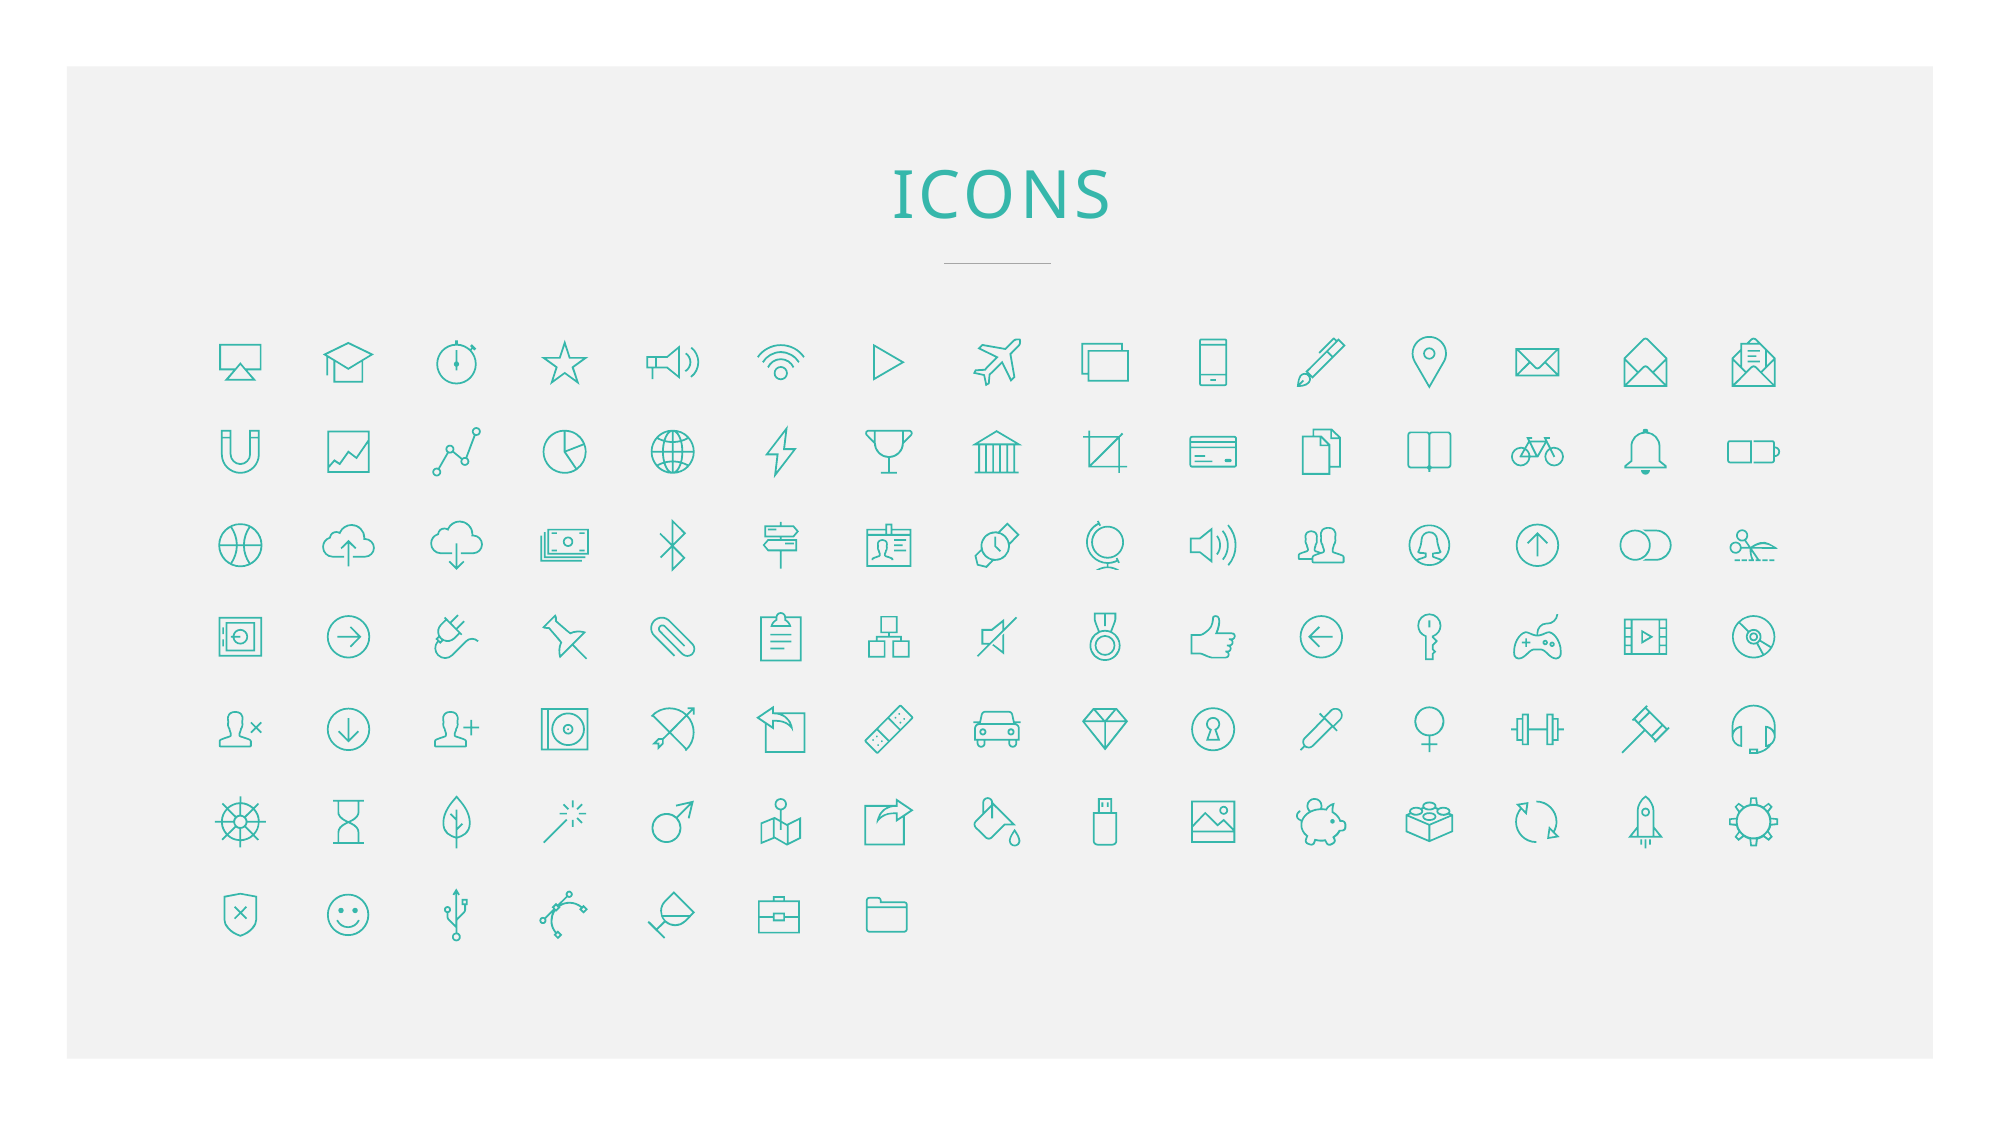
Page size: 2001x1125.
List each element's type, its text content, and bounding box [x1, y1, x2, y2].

text_box [1297, 527, 1345, 564]
text_box [540, 532, 586, 562]
text_box [326, 707, 371, 752]
text_box [326, 893, 370, 937]
text_box [327, 430, 370, 473]
text_box [1732, 615, 1776, 659]
text_box [430, 520, 483, 555]
text_box [974, 522, 1020, 568]
text_box [650, 616, 696, 657]
text_box [757, 344, 805, 358]
text_box [760, 798, 802, 846]
text_box [434, 614, 479, 659]
text_box [1299, 708, 1343, 751]
text_box [1621, 705, 1670, 754]
text_box [1511, 713, 1564, 746]
text_box [762, 521, 799, 569]
text_box [542, 614, 588, 660]
text_box [773, 366, 788, 381]
text_box [973, 338, 1022, 387]
text_box [1405, 801, 1454, 843]
text_box [442, 795, 471, 849]
text_box [1092, 798, 1118, 846]
text_box [690, 347, 700, 378]
text_box [1417, 613, 1442, 661]
text_box [1414, 706, 1445, 753]
text_box [651, 800, 694, 843]
text_box [1729, 529, 1778, 562]
text_box [1089, 612, 1121, 661]
text_box [434, 711, 467, 748]
text_box [864, 704, 914, 754]
text_box [218, 711, 252, 748]
text_box [562, 803, 570, 810]
text_box [448, 543, 465, 570]
text_box [1515, 348, 1560, 377]
text_box [873, 343, 905, 381]
text_box [1727, 440, 1752, 464]
text_box [1515, 523, 1560, 567]
text_box [322, 341, 374, 383]
text_box [1082, 708, 1129, 751]
text_box [646, 345, 680, 380]
text_box [1623, 618, 1668, 655]
text_box [218, 523, 263, 568]
text_box [1753, 440, 1781, 464]
text_box [864, 798, 914, 846]
text_box [1624, 428, 1667, 469]
text_box [218, 616, 263, 657]
text_box [333, 799, 364, 844]
text_box [1081, 342, 1129, 382]
text_box [322, 524, 375, 558]
text_box [1623, 337, 1668, 387]
text_box [650, 429, 695, 474]
text_box [650, 707, 695, 752]
text_box [1190, 615, 1236, 659]
text_box ICONS [815, 144, 1189, 240]
text_box [976, 616, 1018, 657]
text_box [1731, 704, 1776, 754]
text_box [1086, 520, 1124, 570]
text_box [326, 615, 371, 659]
text_box [539, 890, 588, 940]
text_box [547, 528, 589, 555]
text_box [866, 523, 912, 567]
text_box [1731, 337, 1776, 387]
text_box [66, 65, 1934, 1060]
text_box [1199, 338, 1228, 387]
text_box [576, 817, 583, 824]
text_box [973, 797, 1016, 840]
text_box [1411, 336, 1447, 389]
text_box [659, 518, 687, 572]
text_box [1729, 797, 1779, 847]
text_box [436, 340, 477, 385]
text_box [1408, 524, 1451, 566]
text_box [1511, 437, 1564, 467]
text_box [542, 429, 587, 474]
text_box [223, 892, 258, 937]
text_box [540, 339, 589, 385]
text_box [868, 616, 910, 658]
text_box [1641, 470, 1650, 475]
text_box [1536, 800, 1560, 840]
text_box [767, 358, 795, 369]
text_box [1513, 614, 1562, 660]
text_box [865, 896, 908, 933]
text_box [444, 888, 468, 942]
text_box [540, 708, 589, 751]
text_box [1189, 527, 1213, 564]
text_box [1008, 828, 1021, 847]
text_box [1083, 430, 1128, 473]
text_box [1299, 615, 1343, 659]
text_box [250, 721, 262, 734]
text_box [432, 427, 481, 477]
text_box [756, 705, 806, 753]
text_box [214, 796, 266, 848]
text_box [647, 891, 696, 939]
text_box [1515, 802, 1537, 843]
text_box [765, 425, 797, 479]
text_box [1191, 707, 1236, 752]
text_box [219, 343, 262, 381]
text_box [760, 612, 802, 662]
text_box [971, 430, 1023, 474]
text_box [1189, 435, 1237, 468]
text_box [1628, 795, 1664, 838]
text_box [1296, 798, 1347, 846]
text_box [1191, 800, 1236, 843]
text_box [1301, 428, 1341, 475]
text_box [973, 710, 1021, 748]
text_box [1296, 337, 1346, 387]
text_box [1619, 529, 1672, 561]
text_box [865, 429, 913, 474]
text_box [684, 352, 692, 372]
text_box [762, 351, 800, 363]
text_box [463, 719, 480, 736]
text_box [1407, 431, 1452, 472]
text_box [758, 896, 800, 934]
text_box [220, 429, 260, 474]
text_box [340, 539, 357, 567]
text_box [1216, 535, 1221, 555]
text_box [1221, 530, 1229, 561]
text_box [1227, 524, 1237, 566]
